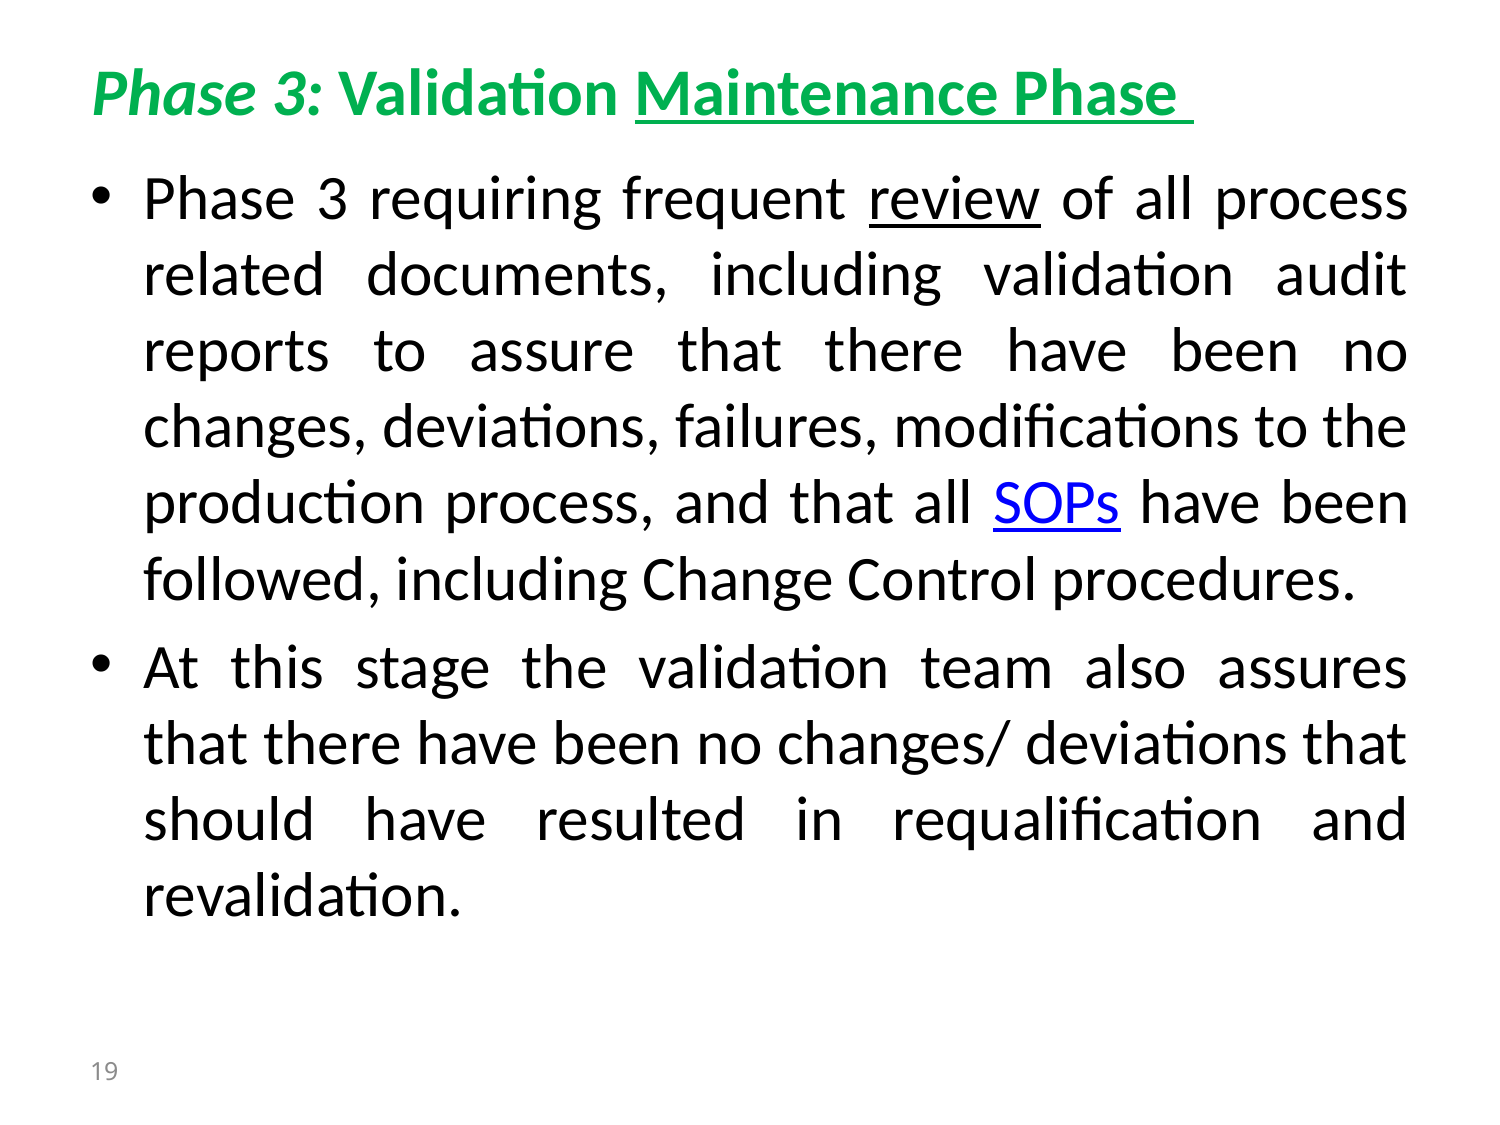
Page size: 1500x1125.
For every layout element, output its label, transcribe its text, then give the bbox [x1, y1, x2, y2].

title Phase 3: Validation Maintenance Phase [76, 19, 1427, 159]
slide_number 19 [75, 1042, 425, 1103]
list Phase 3 requiring frequent review of all process related documents, including validation audit reports to assure that there have been no changes, deviations, failures, modifications to the production process, and that all SOPs have been followed, including Change Control procedures. At this stage the validation team also assures that there have been no changes/ deviations that should have resulted in requalification and revalidation. [75, 149, 1425, 1005]
